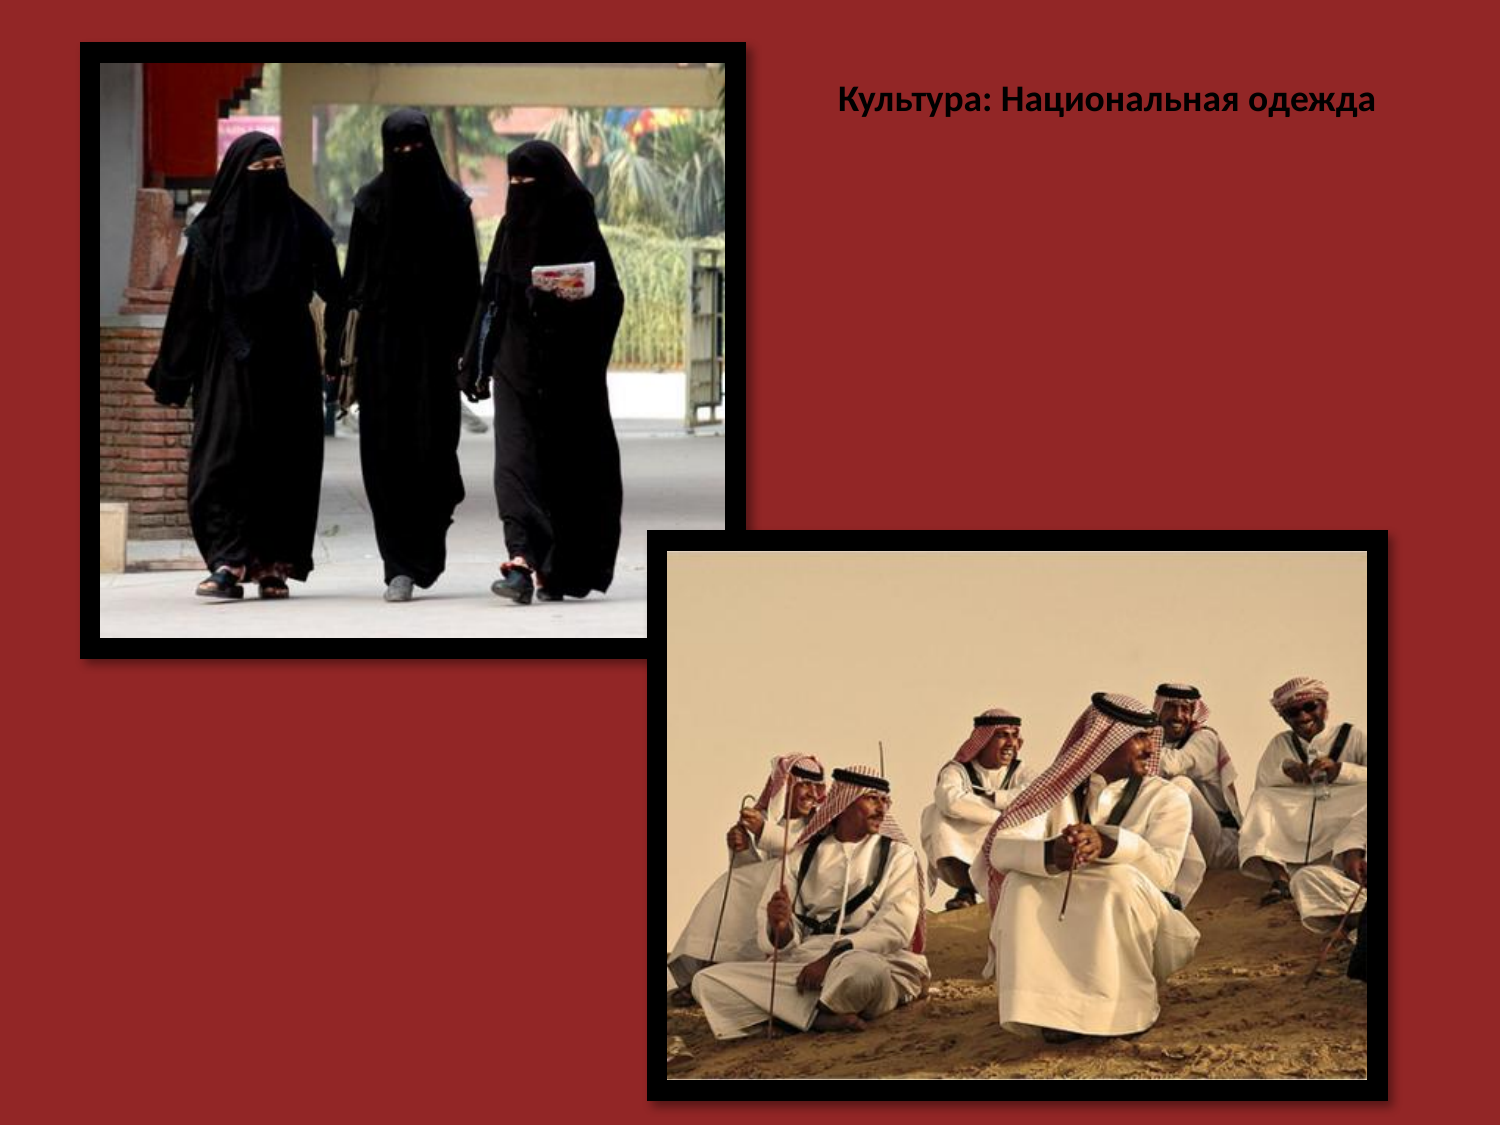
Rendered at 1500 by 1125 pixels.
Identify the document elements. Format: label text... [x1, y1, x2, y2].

picture [100, 62, 1368, 1081]
text_box Культура: Национальная одежда [823, 66, 1392, 127]
